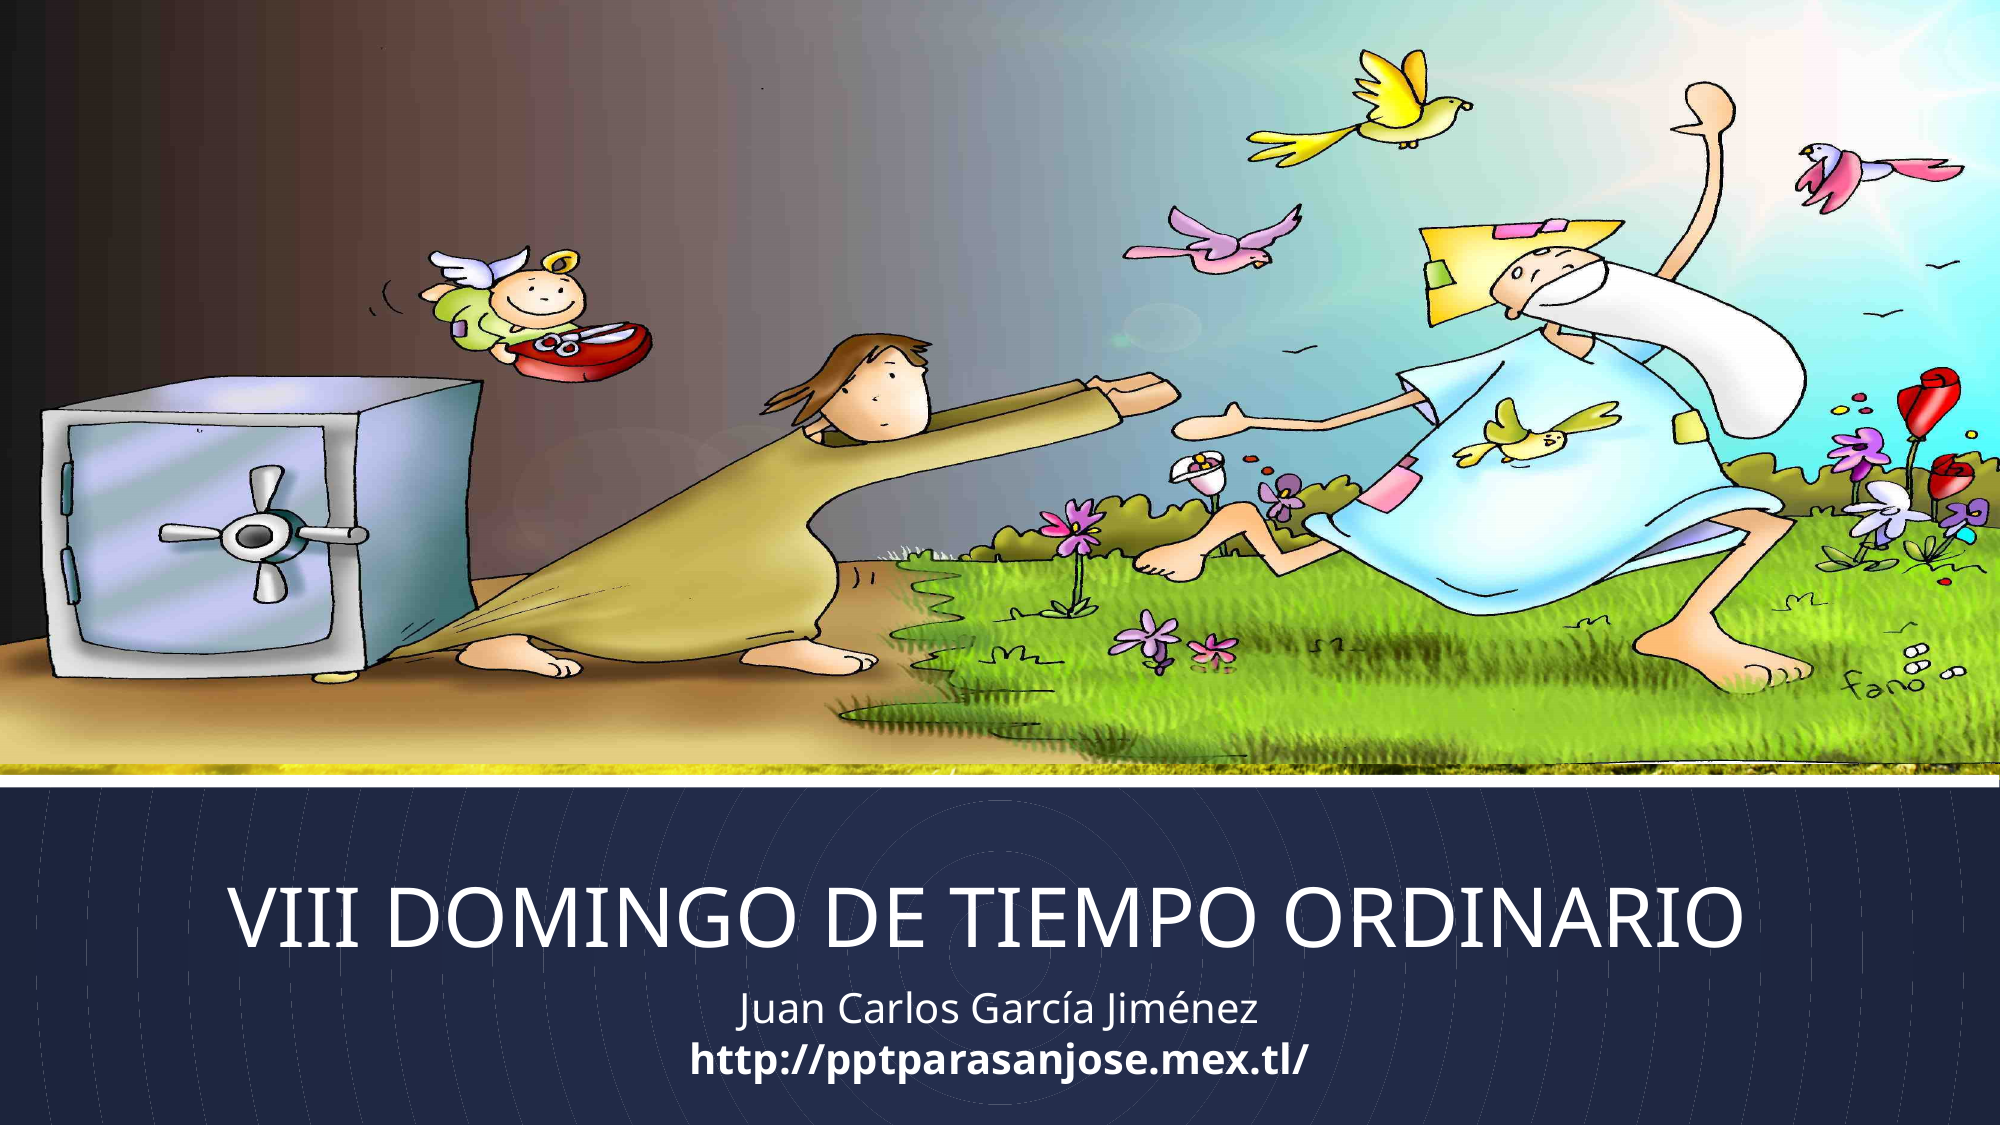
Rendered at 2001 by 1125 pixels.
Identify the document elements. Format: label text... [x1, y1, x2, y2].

title VIII DOMINGO DE TIEMPO ORDINARIO [173, 787, 1804, 975]
picture [0, 0, 2000, 774]
subtitle Juan Carlos García Jiménez http://pptparasanjose.mex.tl/ [249, 975, 1750, 1100]
